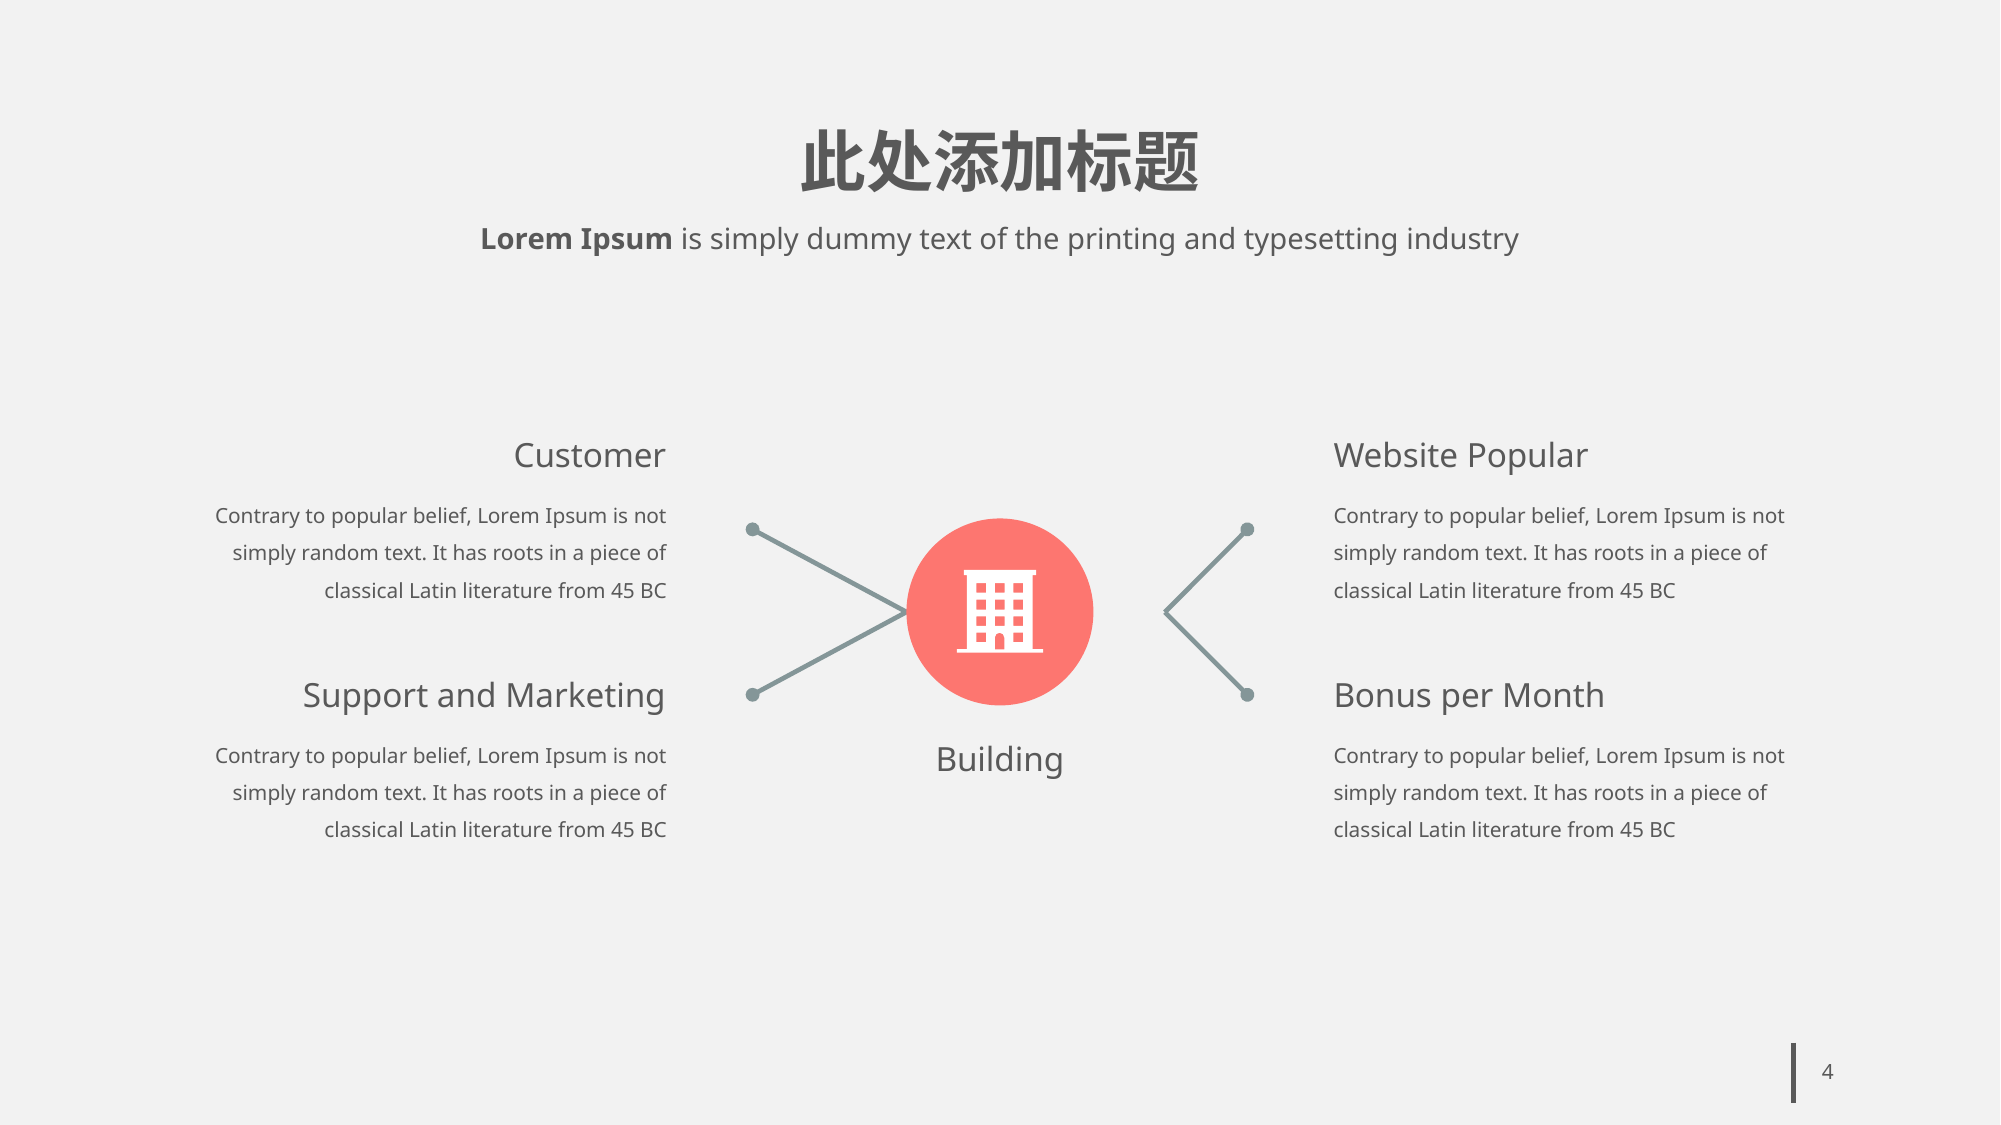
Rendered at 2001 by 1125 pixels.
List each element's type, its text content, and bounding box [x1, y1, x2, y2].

text_box 4 [1796, 1042, 1863, 1103]
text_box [137, 666, 682, 851]
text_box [835, 518, 1165, 787]
title 此处添加标题 [137, 59, 1863, 216]
list Lorem Ipsum is simply dummy text of the printing and typesetting industry [137, 216, 1863, 271]
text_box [1318, 666, 1863, 851]
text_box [1165, 529, 1248, 695]
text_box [1318, 426, 1863, 612]
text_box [137, 426, 682, 612]
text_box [752, 529, 835, 695]
